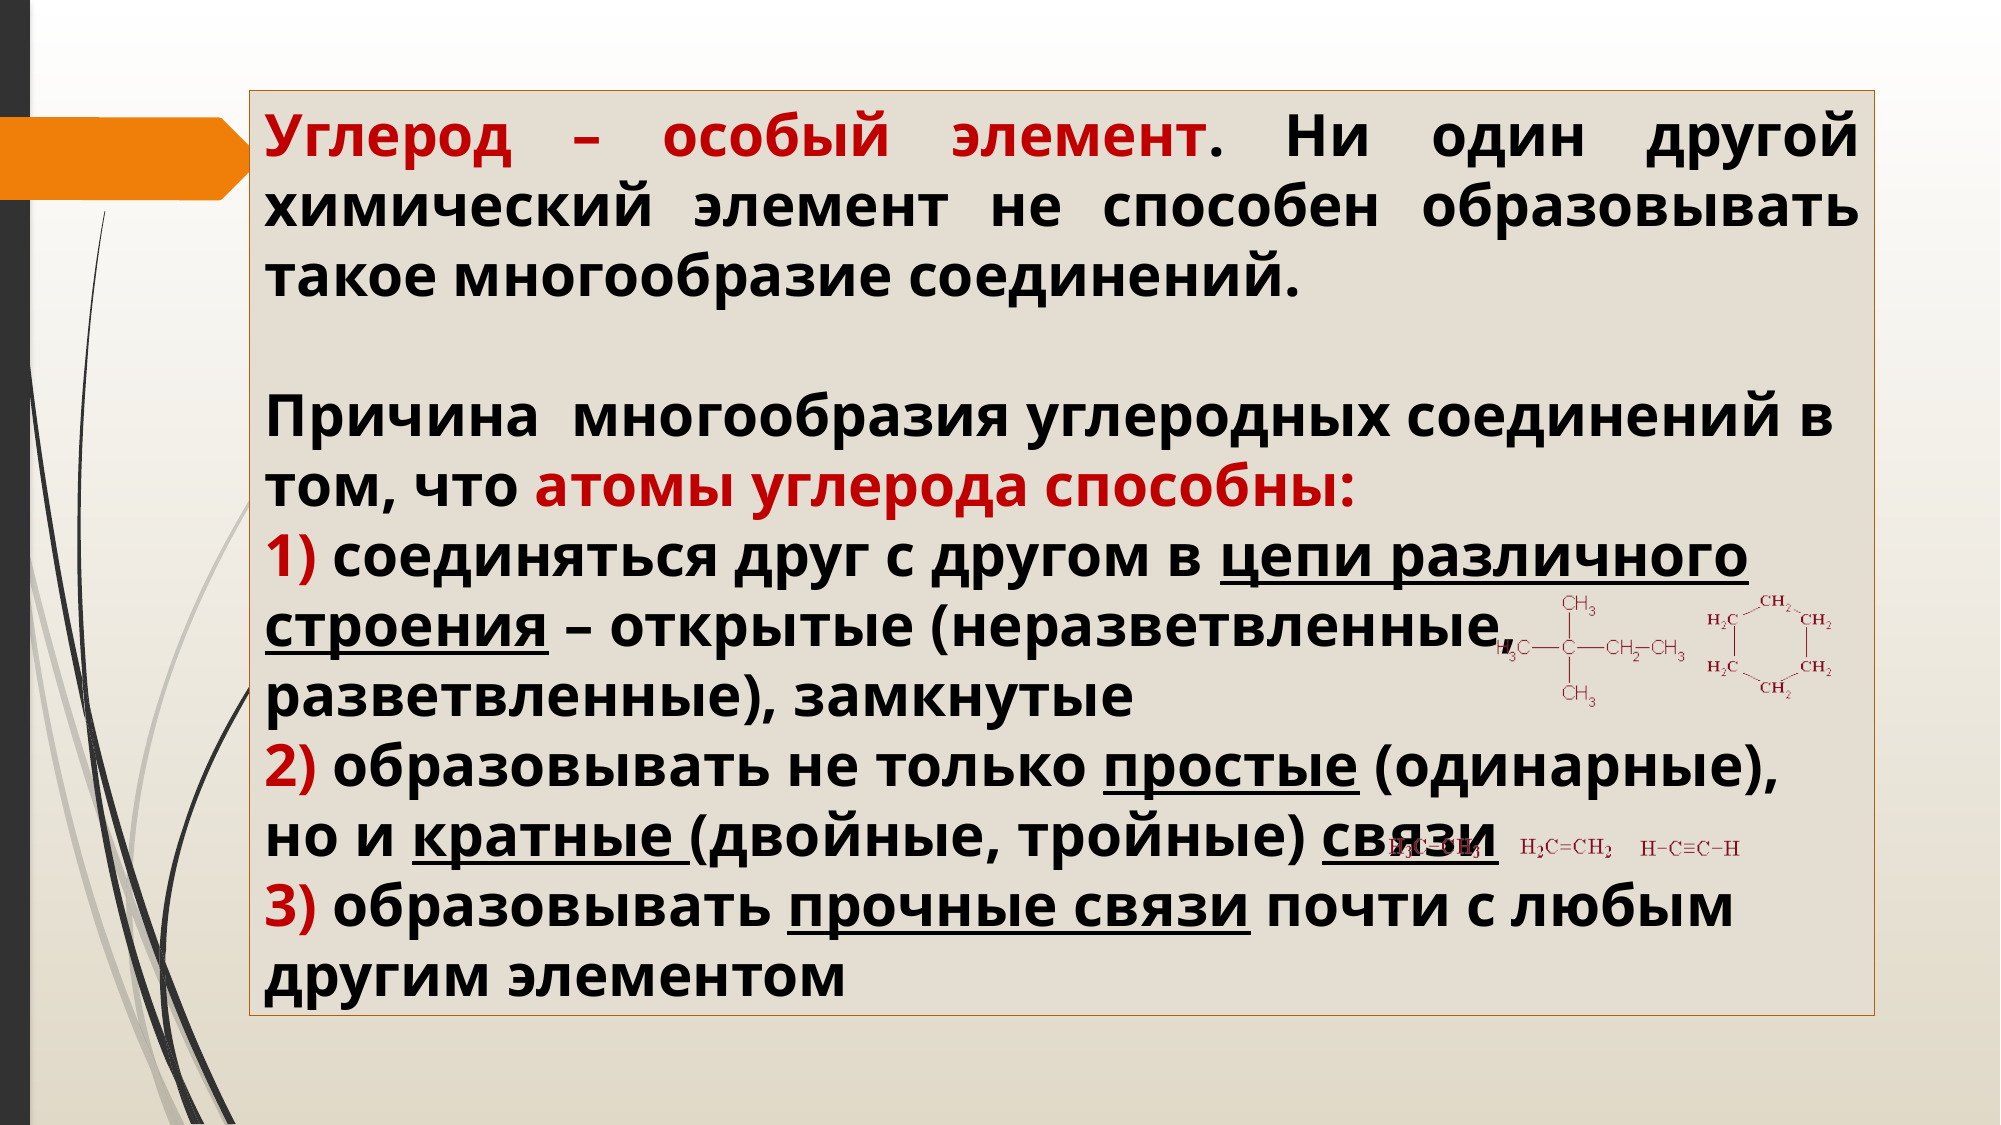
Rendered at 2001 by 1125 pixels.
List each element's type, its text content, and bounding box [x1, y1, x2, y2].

text_box Углерод – особый элемент. Ни один другой химический элемент не способен образовывать такое многообразие соединений. Причина многообразия углеродных соединений в том, что атомы углерода способны: 1) соединяться друг с другом в цепи различного строения – открытые (неразветвленные, разветвленные), замкнутые 2) образовывать не только простые (одинарные), но и кратные (двойные, тройные) связи 3) образовывать прочные связи почти с любым другим элементом [249, 90, 1875, 1016]
picture [1706, 587, 1838, 701]
picture [1637, 838, 1741, 863]
picture [1494, 592, 1690, 713]
picture [1385, 836, 1483, 860]
picture [1518, 836, 1616, 860]
